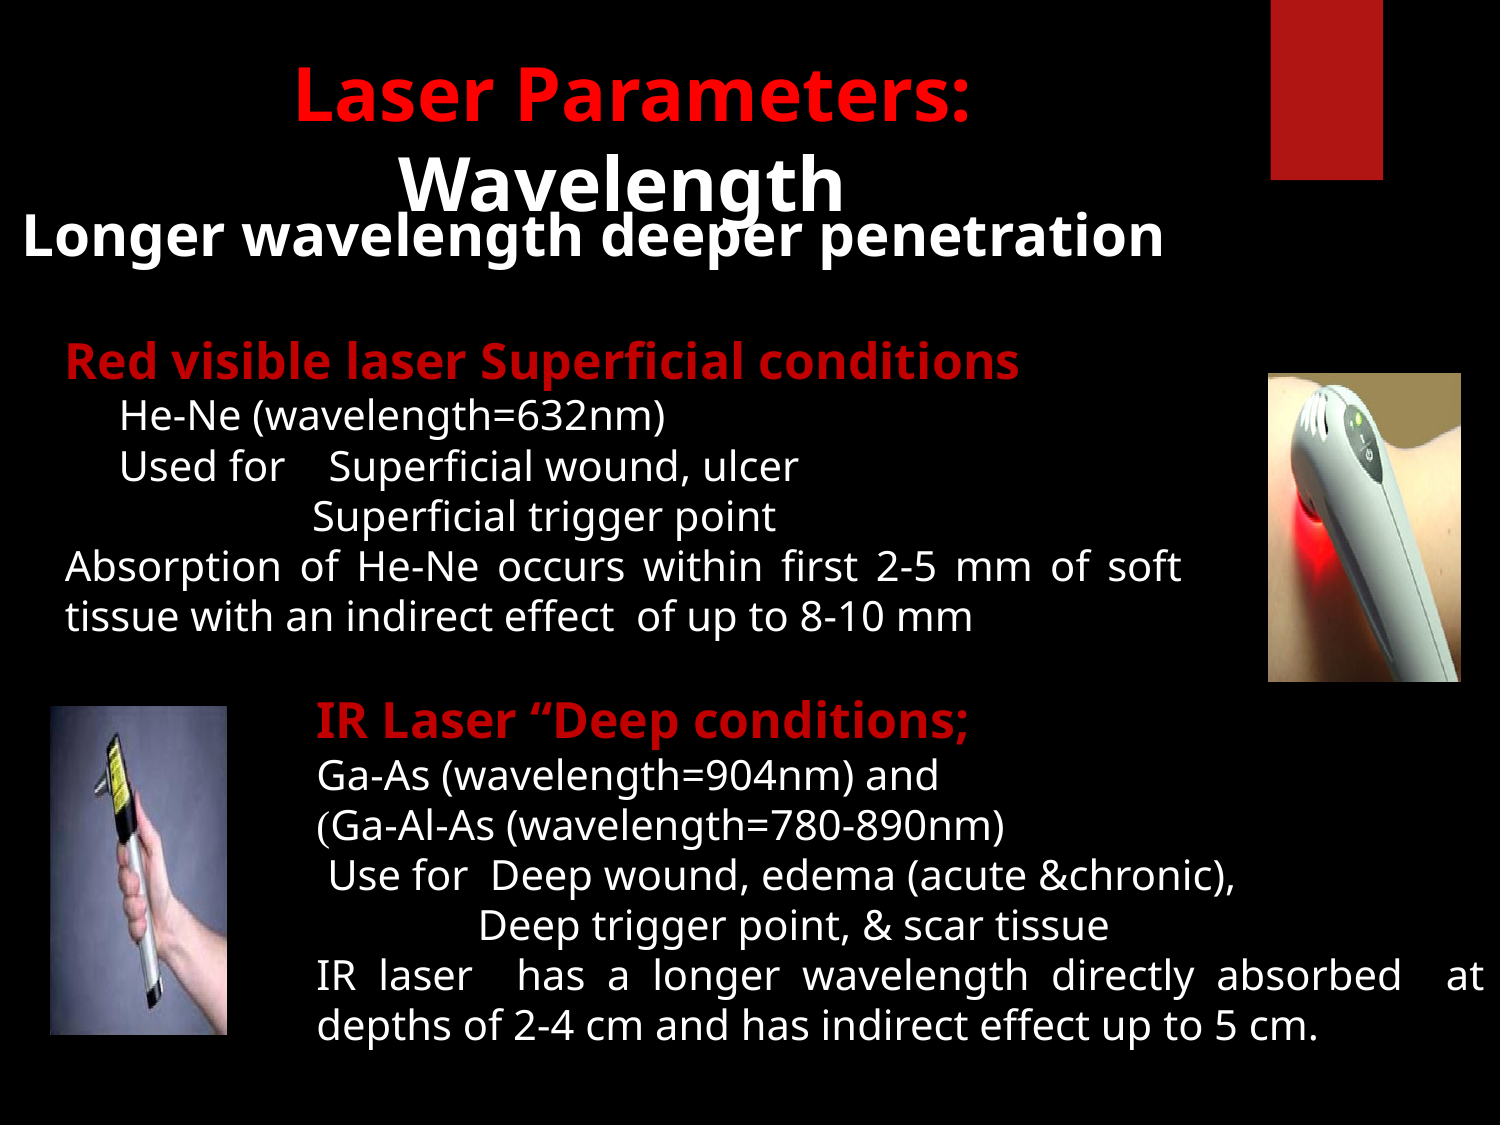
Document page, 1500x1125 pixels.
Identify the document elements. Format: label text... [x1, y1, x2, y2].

title Laser Parameters: Wavelength [50, 38, 1215, 135]
text_box IR Laser “Deep conditions; Ga-As (wavelength=904nm) and (Ga-Al-As (wavelength=780-890nm) Use for Deep wound, edema (acute &chronic), Deep trigger point, & scar tissue IR laser has a longer wavelength directly absorbed at depths of 2-4 cm and has indirect effect up to 5 cm. [226, 681, 1500, 1057]
list Longer wavelength deeper penetration [6, 190, 1269, 291]
text_box Red visible laser Superficial conditions He-Ne (wavelength=632nm) Used for Superficial wound, ulcer Superficial trigger point Absorption of He-Ne occurs within first 2-5 mm of soft tissue with an indirect effect of up to 8-10 mm [0, 321, 1215, 697]
picture [1268, 373, 1461, 682]
picture [49, 706, 227, 1036]
